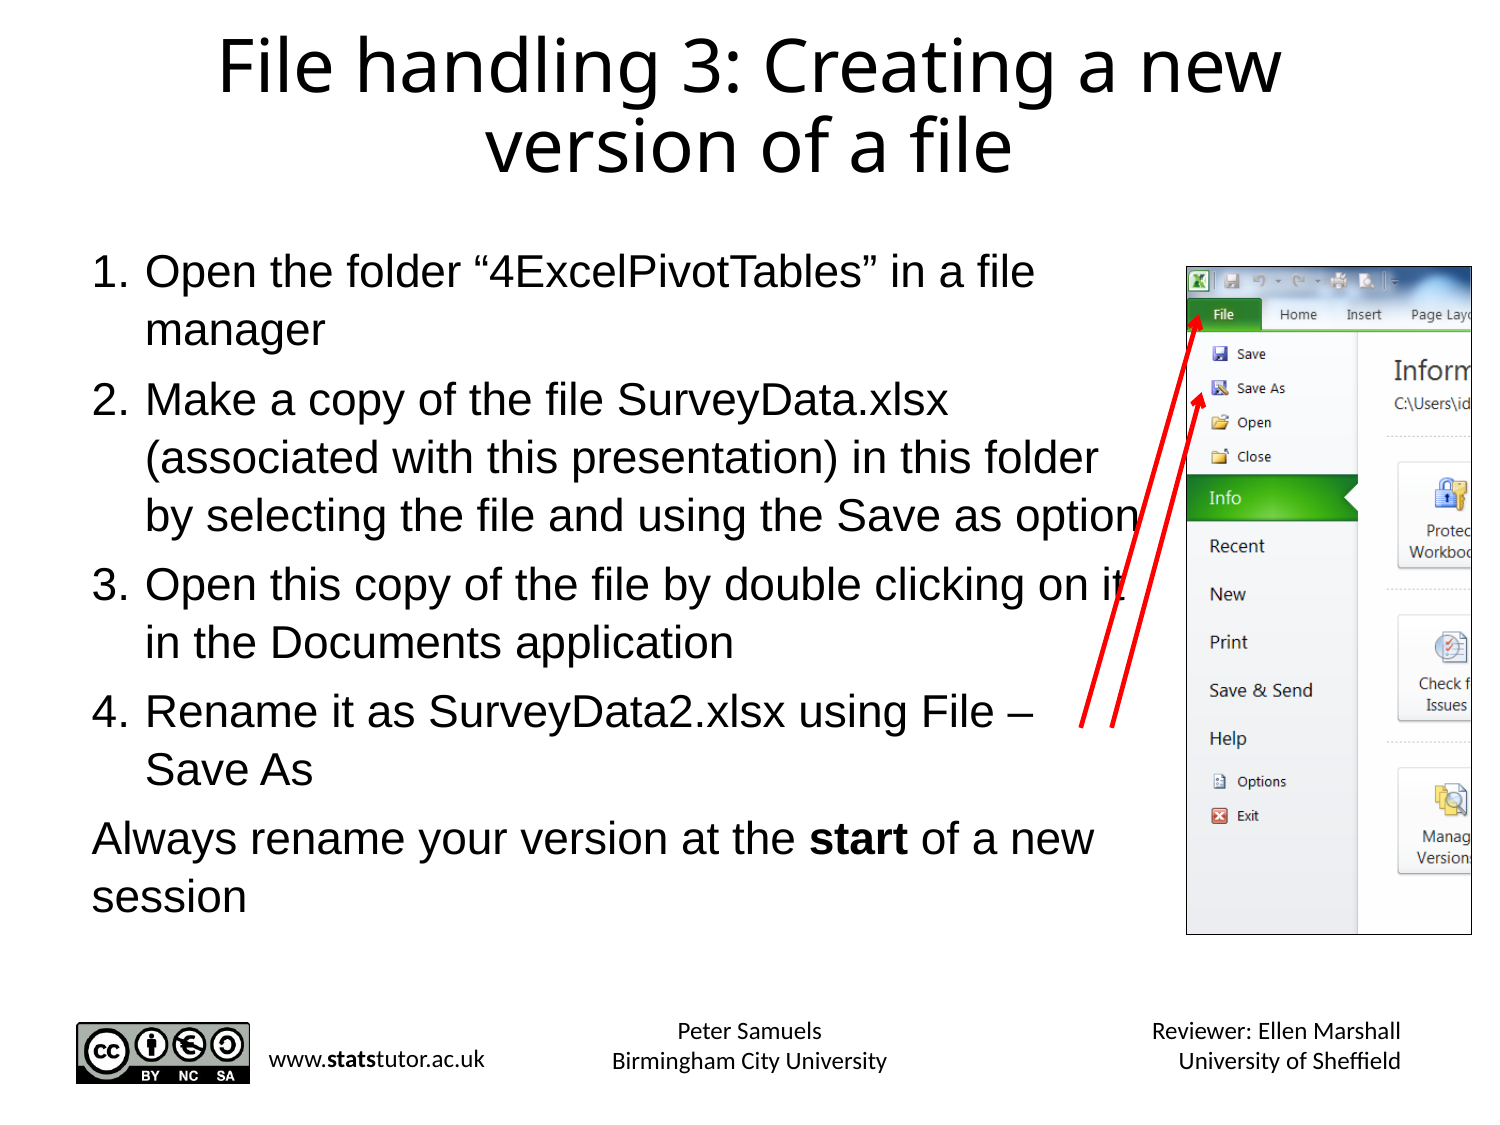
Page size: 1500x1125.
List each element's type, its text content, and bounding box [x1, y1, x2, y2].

picture [1186, 266, 1471, 935]
title File handling 3: Creating a new version of a file [75, 21, 1425, 197]
list Open the folder “4ExcelPivotTables” in a file manager Make a copy of the file SurveyData.xlsx (associated with this presentation) in this folder by selecting the file and using the Save as option Open this copy of the file by double clicking on it in the Documents application Rename it as SurveyData2.xlsx using File – Save As Always rename your version at the start of a new session [76, 231, 1157, 988]
text_box www.statstutor.ac.uk [254, 1035, 550, 1080]
picture [76, 1022, 251, 1084]
text_box Peter Samuels Birmingham City University [549, 1007, 951, 1083]
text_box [1080, 314, 1200, 729]
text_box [1111, 391, 1202, 729]
text_box Reviewer: Ellen Marshall University of Sheffield [1038, 1007, 1417, 1083]
